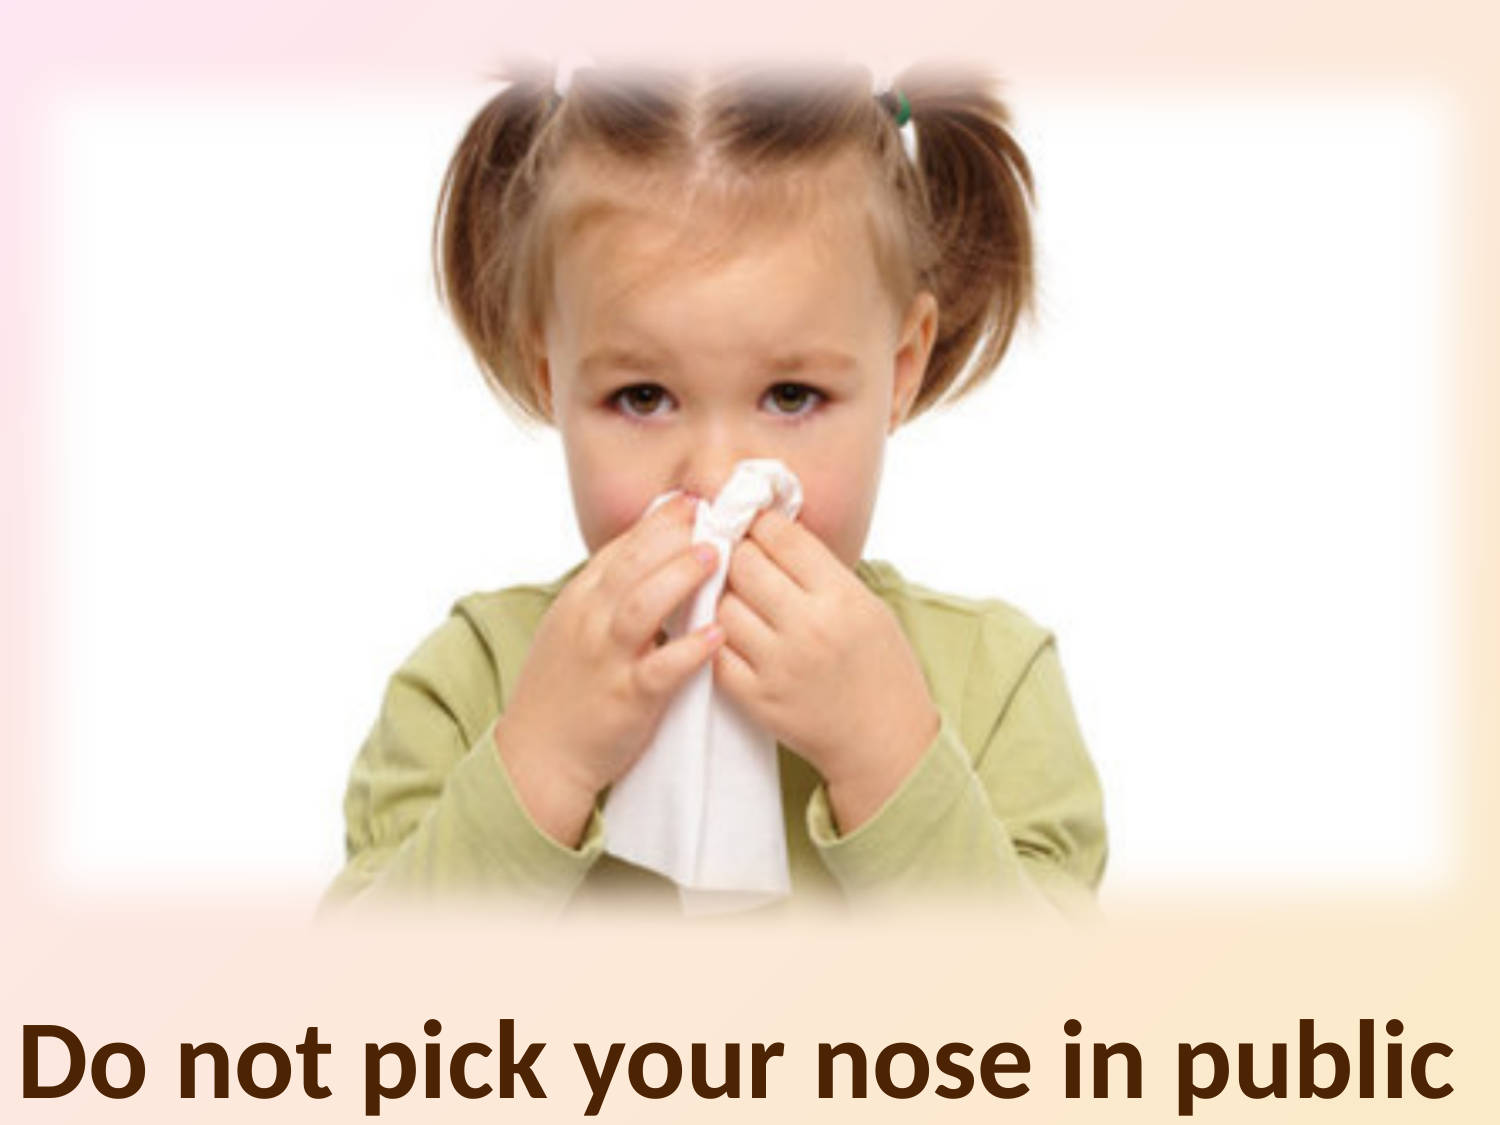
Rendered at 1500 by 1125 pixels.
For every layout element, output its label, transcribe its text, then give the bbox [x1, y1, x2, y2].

picture [0, 42, 1500, 941]
text_box Do not pick your nose in public [3, 978, 1473, 1125]
